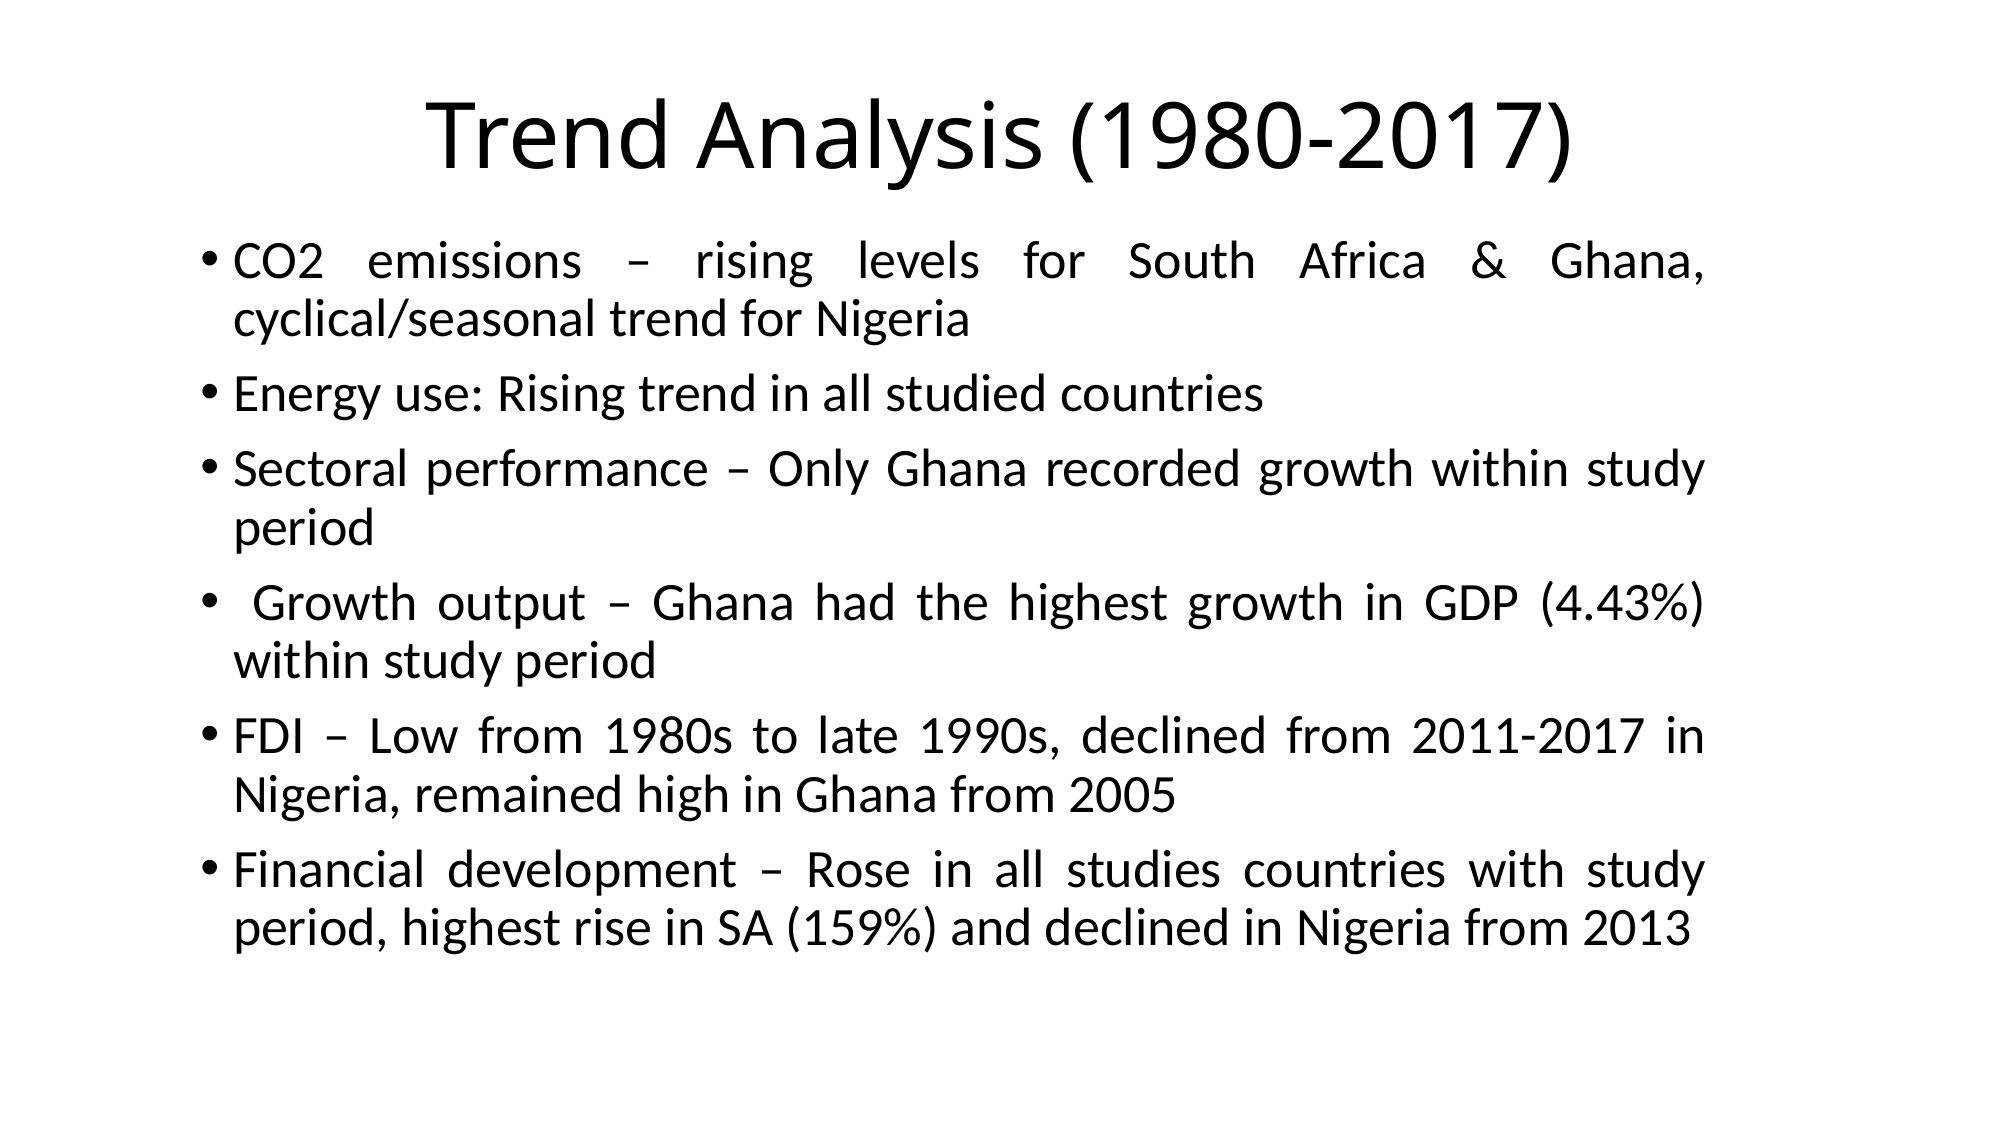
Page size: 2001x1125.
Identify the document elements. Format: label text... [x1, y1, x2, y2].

list CO2 emissions – rising levels for South Africa & Ghana, cyclical/seasonal trend for Nigeria Energy use: Rising trend in all studied countries Sectoral performance – Only Ghana recorded growth within study period Growth output – Ghana had the highest growth in GDP (4.43%) within study period FDI – Low from 1980s to late 1990s, declined from 2011-2017 in Nigeria, remained high in Ghana from 2005 Financial development – Rose in all studies countries with study period, highest rise in SA (159%) and declined in Nigeria from 2013 [185, 223, 1722, 1022]
title Trend Analysis (1980-2017) [137, 53, 1863, 224]
